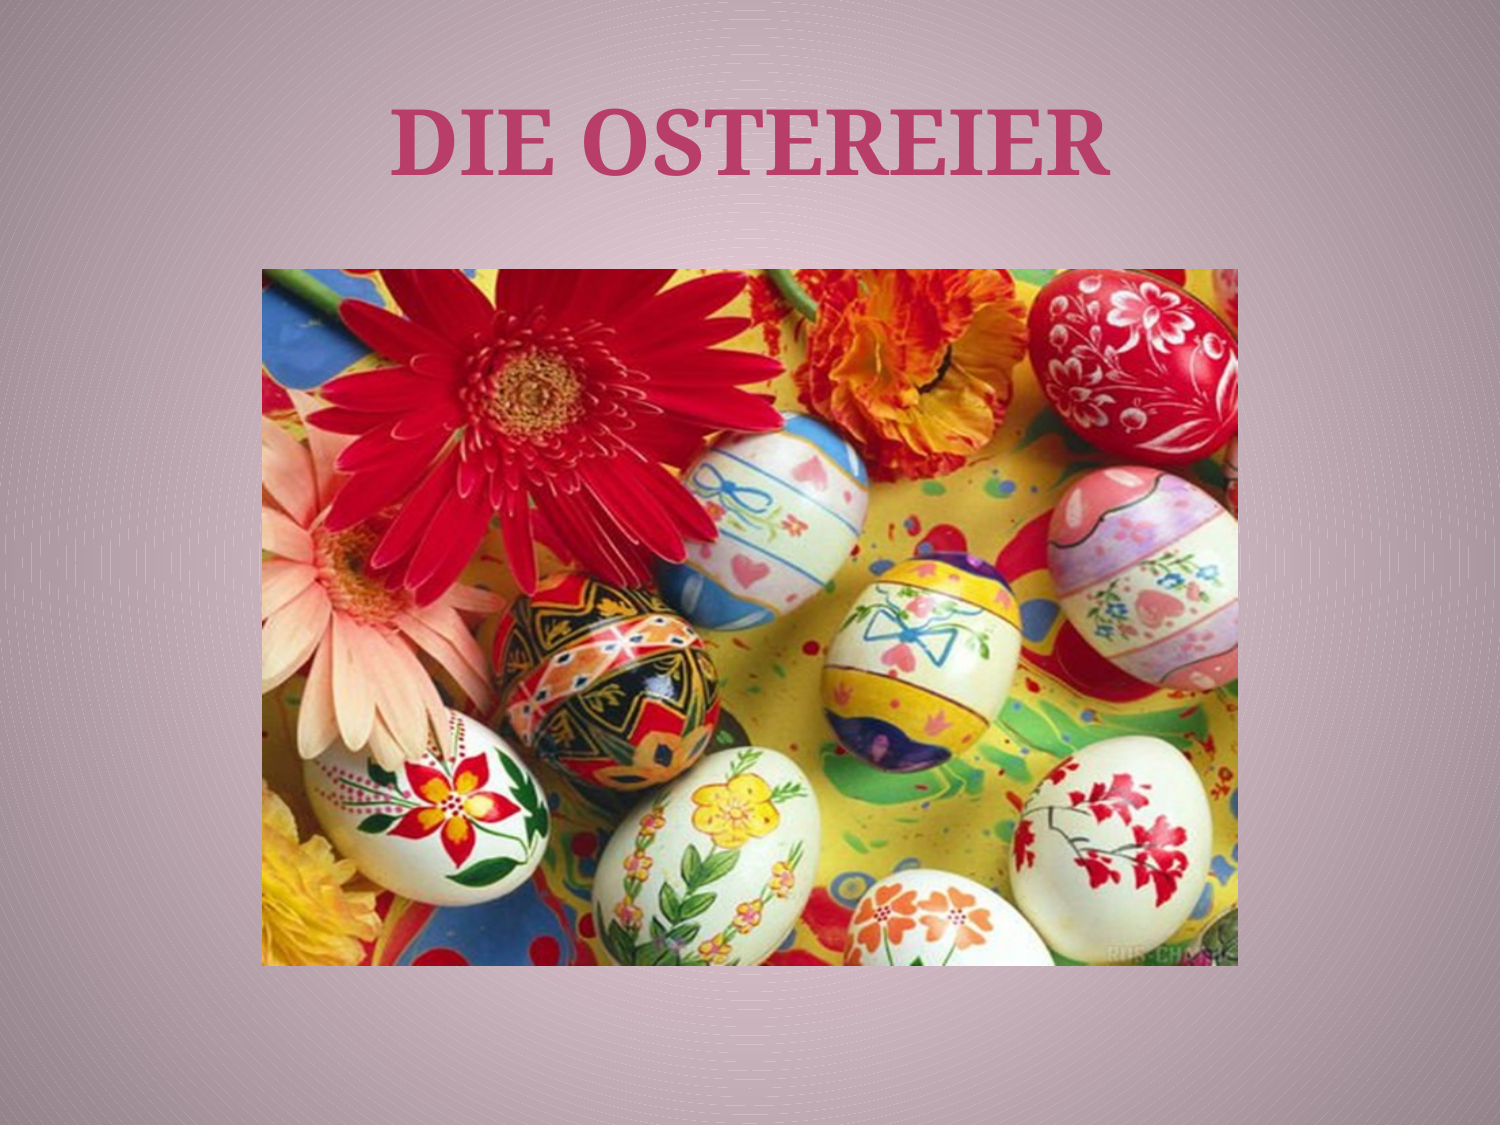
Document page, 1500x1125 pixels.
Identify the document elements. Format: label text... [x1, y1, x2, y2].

picture [262, 269, 1238, 967]
title Die Ostereier [75, 45, 1425, 233]
